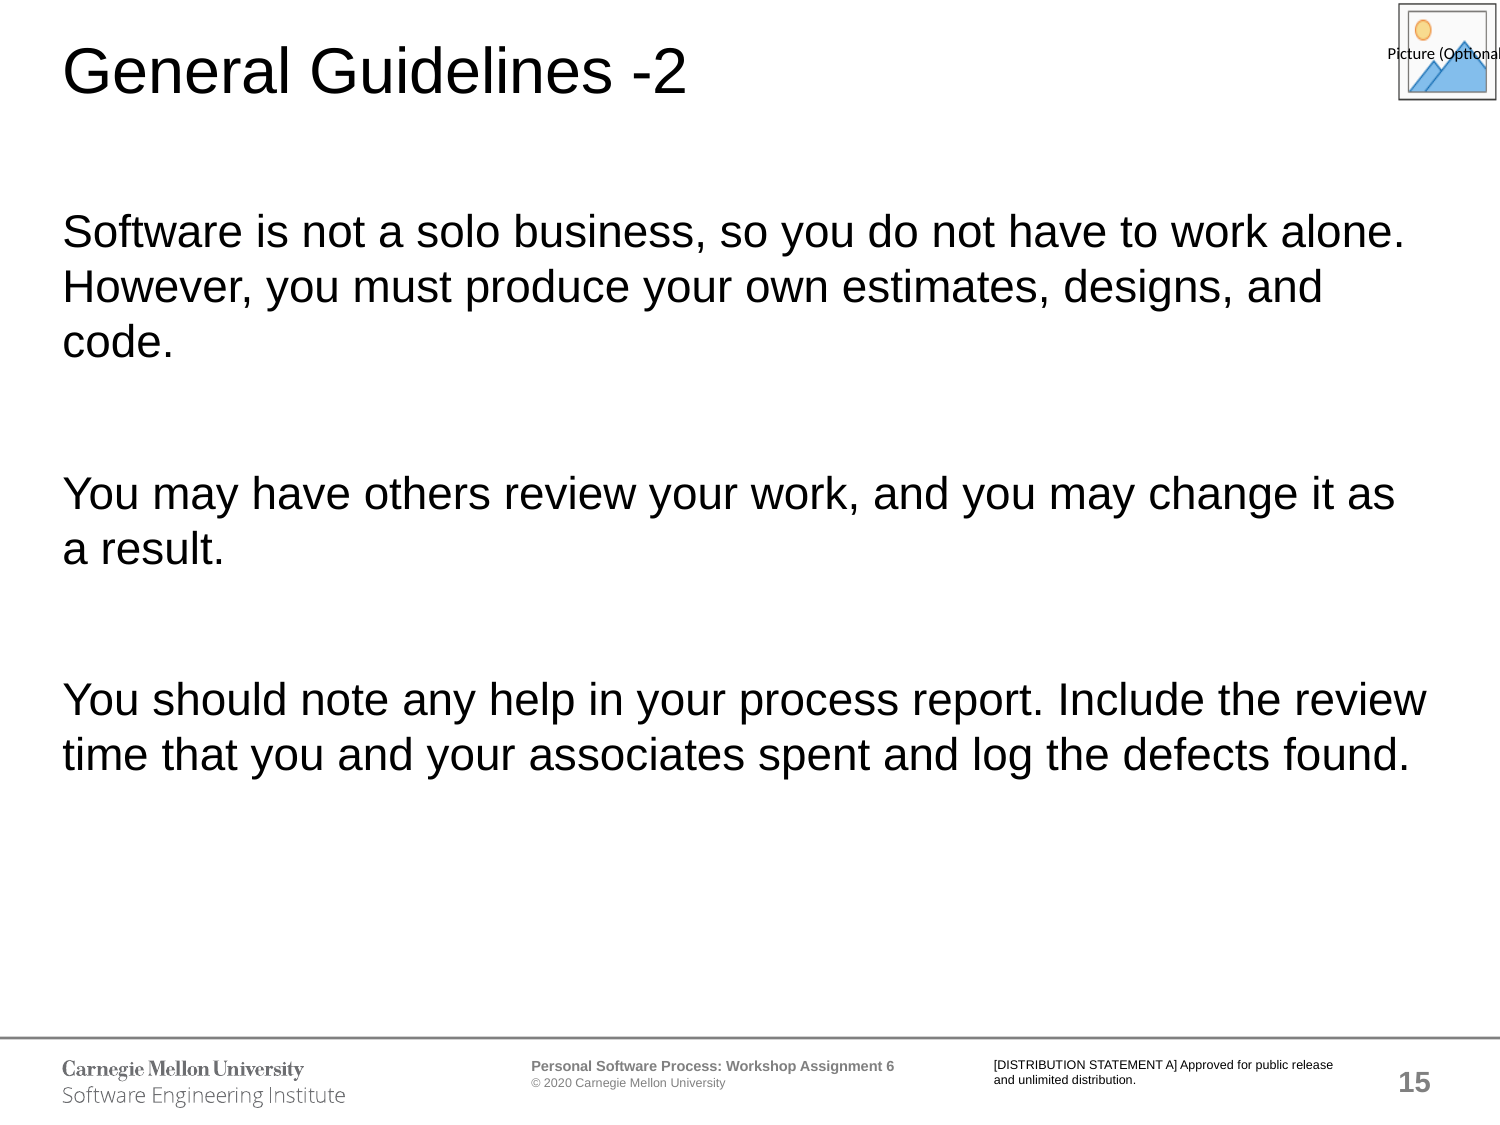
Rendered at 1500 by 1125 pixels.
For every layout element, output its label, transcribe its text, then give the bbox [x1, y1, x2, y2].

picture [1394, 0, 1500, 105]
title General Guidelines -2 [62, 37, 1338, 182]
list Software is not a solo business, so you do not have to work alone. However, you must produce your own estimates, designs, and code. You may have others review your work, and you may change it as a result. You should note any help in your process report. Include the review time that you and your associates spent and log the defects found. [62, 201, 1431, 1000]
